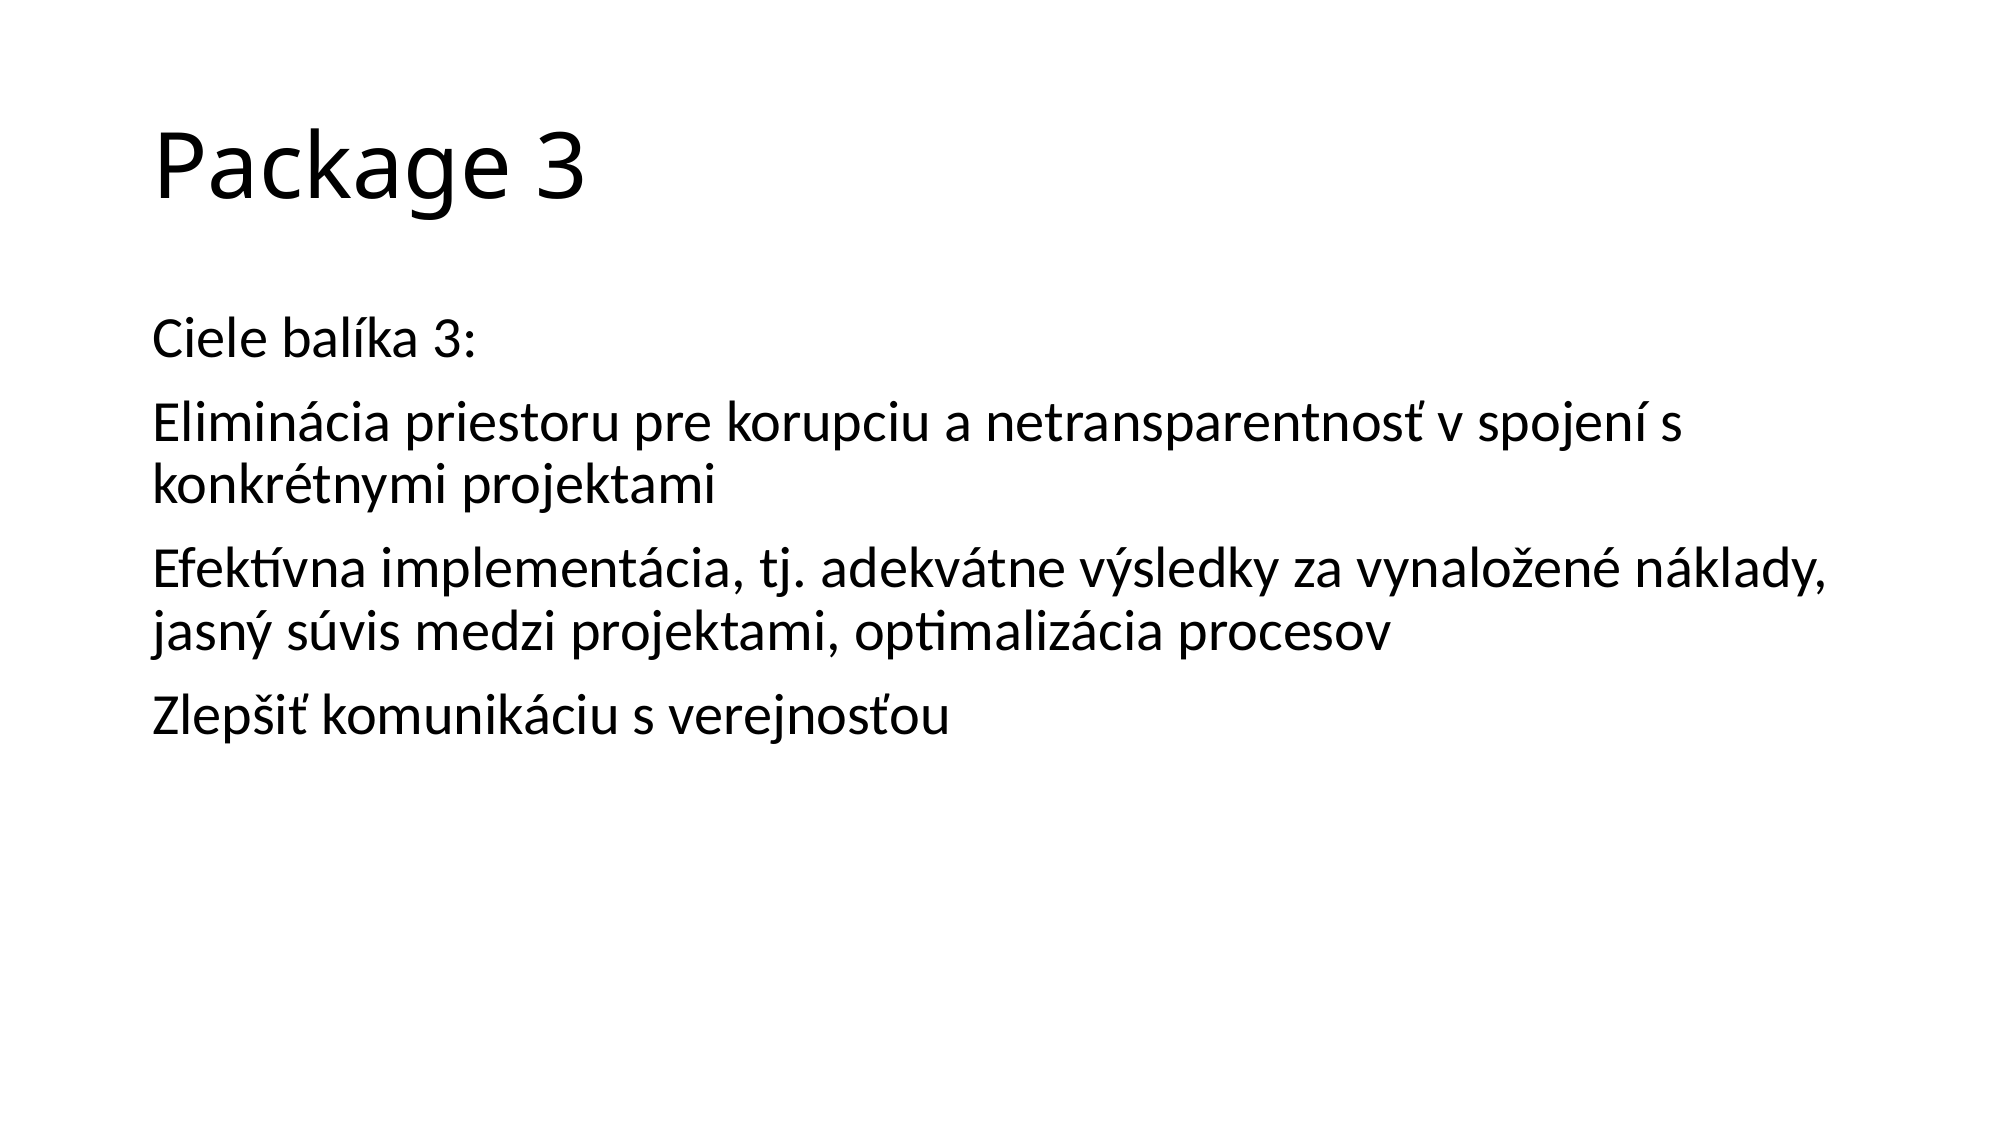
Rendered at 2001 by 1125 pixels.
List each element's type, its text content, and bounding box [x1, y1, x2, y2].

title Package 3 [137, 59, 1863, 278]
list Ciele balíka 3: Eliminácia priestoru pre korupciu a netransparentnosť v spojení s konkrétnymi projektami Efektívna implementácia, tj. adekvátne výsledky za vynaložené náklady, jasný súvis medzi projektami, optimalizácia procesov Zlepšiť komunikáciu s verejnosťou [137, 299, 1863, 1014]
